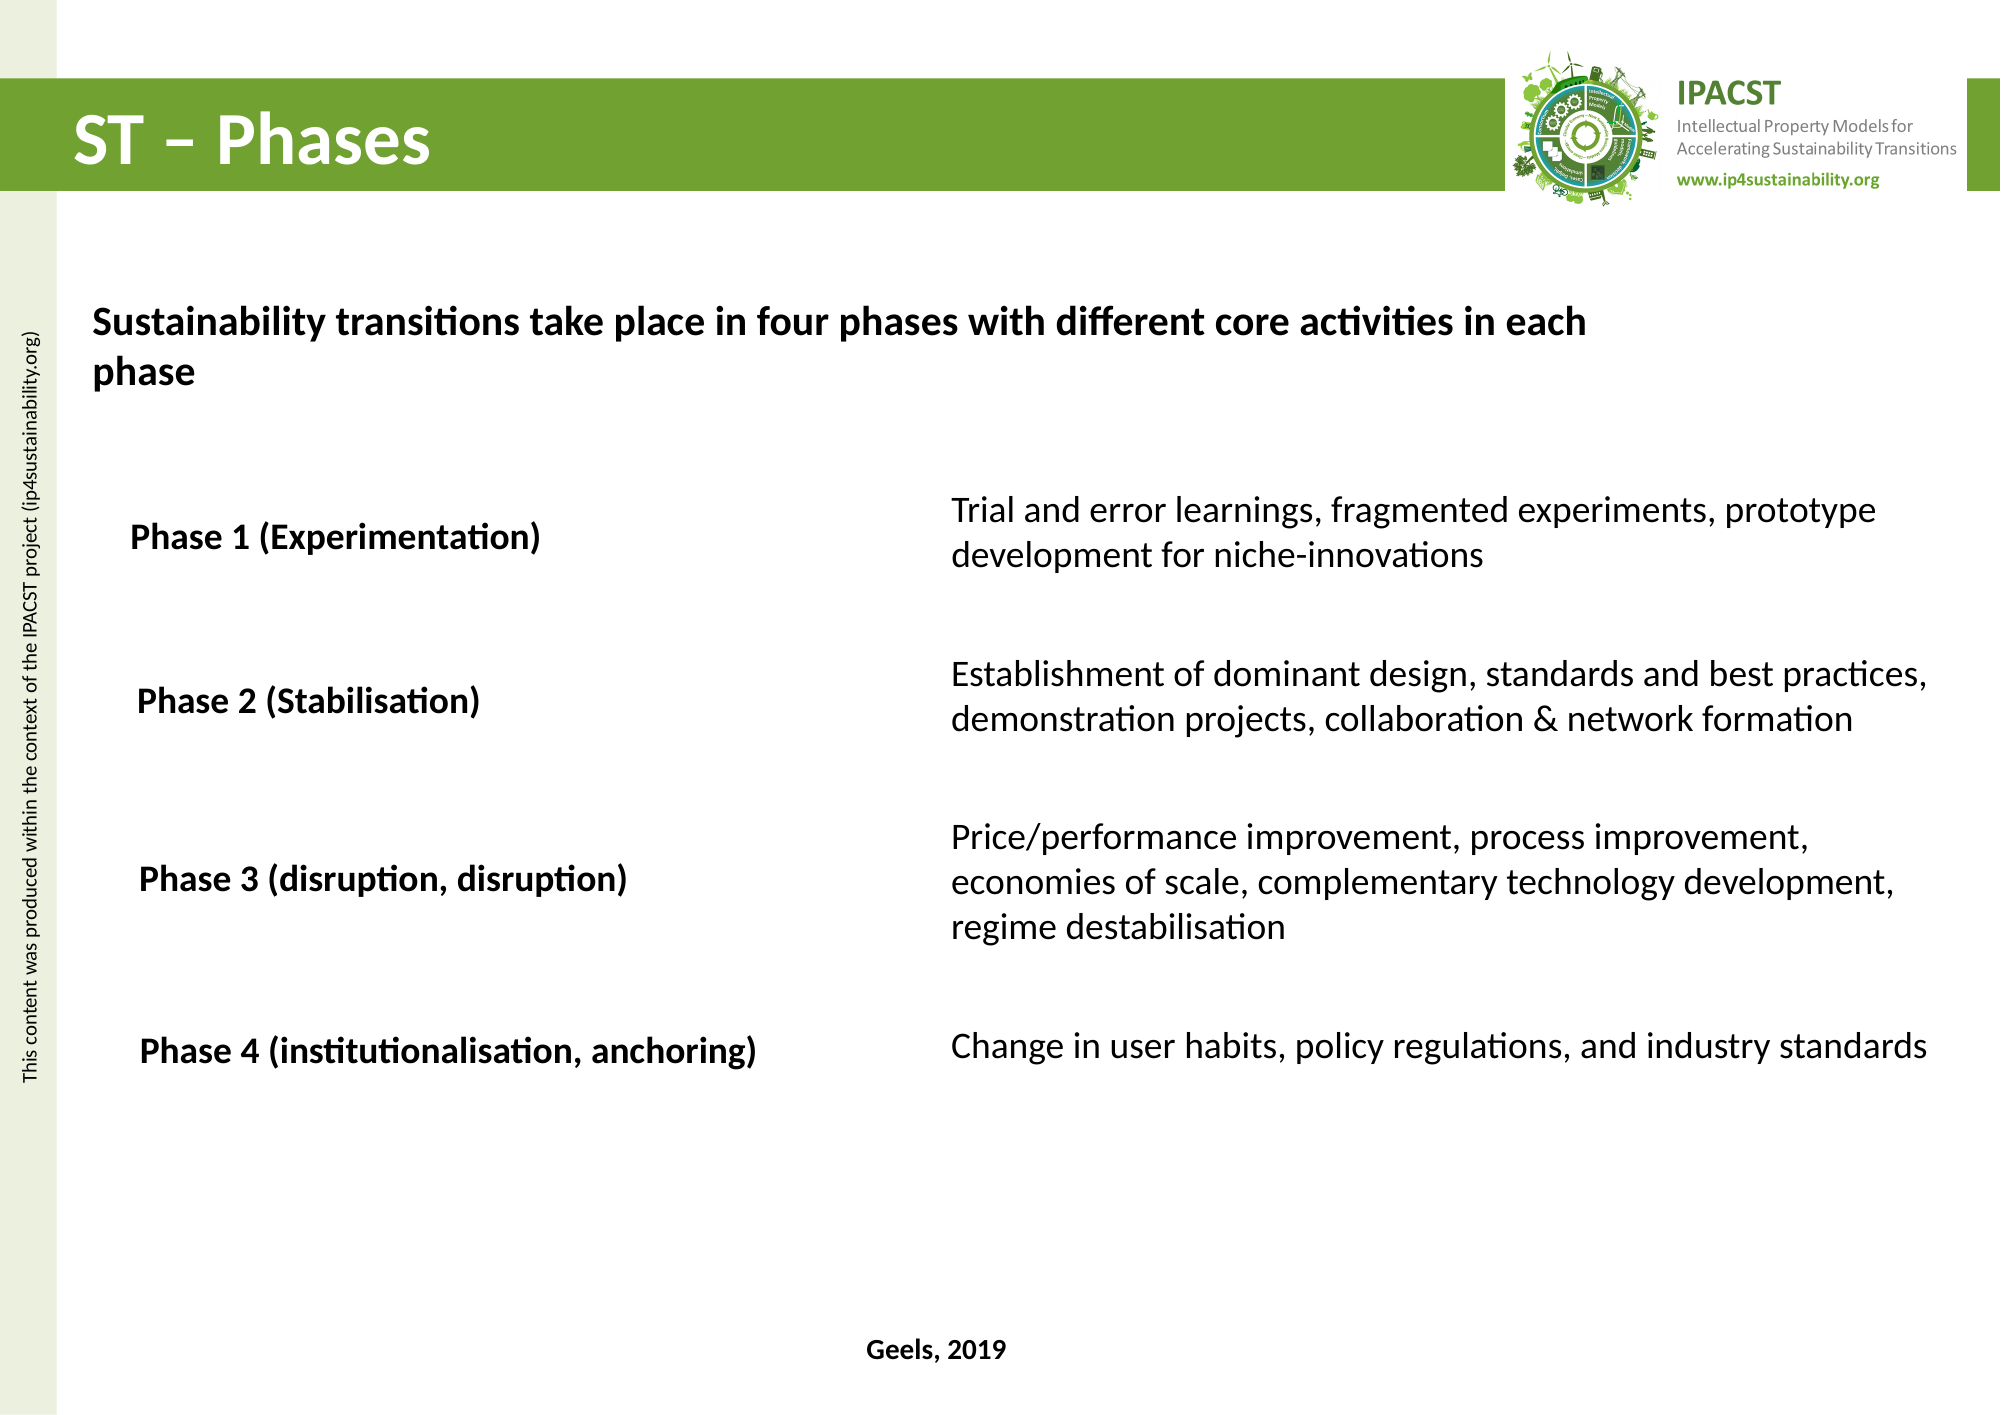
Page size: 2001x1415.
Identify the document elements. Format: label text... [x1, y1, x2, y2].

text_box Change in user habits, policy regulations, and industry standards [936, 1013, 1981, 1074]
text_box Phase 1 (Experimentation) [115, 505, 566, 610]
text_box Phase 2 (Stabilisation) [122, 668, 497, 729]
text_box Phase 3 (disruption, disruption) [124, 846, 644, 907]
text_box Price/performance improvement, process improvement, economies of scale, complementary technology development, regime destabilisation [936, 804, 1981, 955]
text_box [0, 43, 2000, 216]
text_box Trial and error learnings, fragmented experiments, prototype development for niche-innovations [936, 477, 1898, 583]
text_box Establishment of dominant design, standards and best practices, demonstration projects, collaboration & network formation [936, 641, 1981, 746]
text_box Phase 4 (institutionalisation, anchoring) [124, 1018, 774, 1079]
text_box Geels, 2019 [565, 1323, 1308, 1374]
text_box Sustainability transitions take place in four phases with different core activities in each phase [77, 286, 1625, 401]
